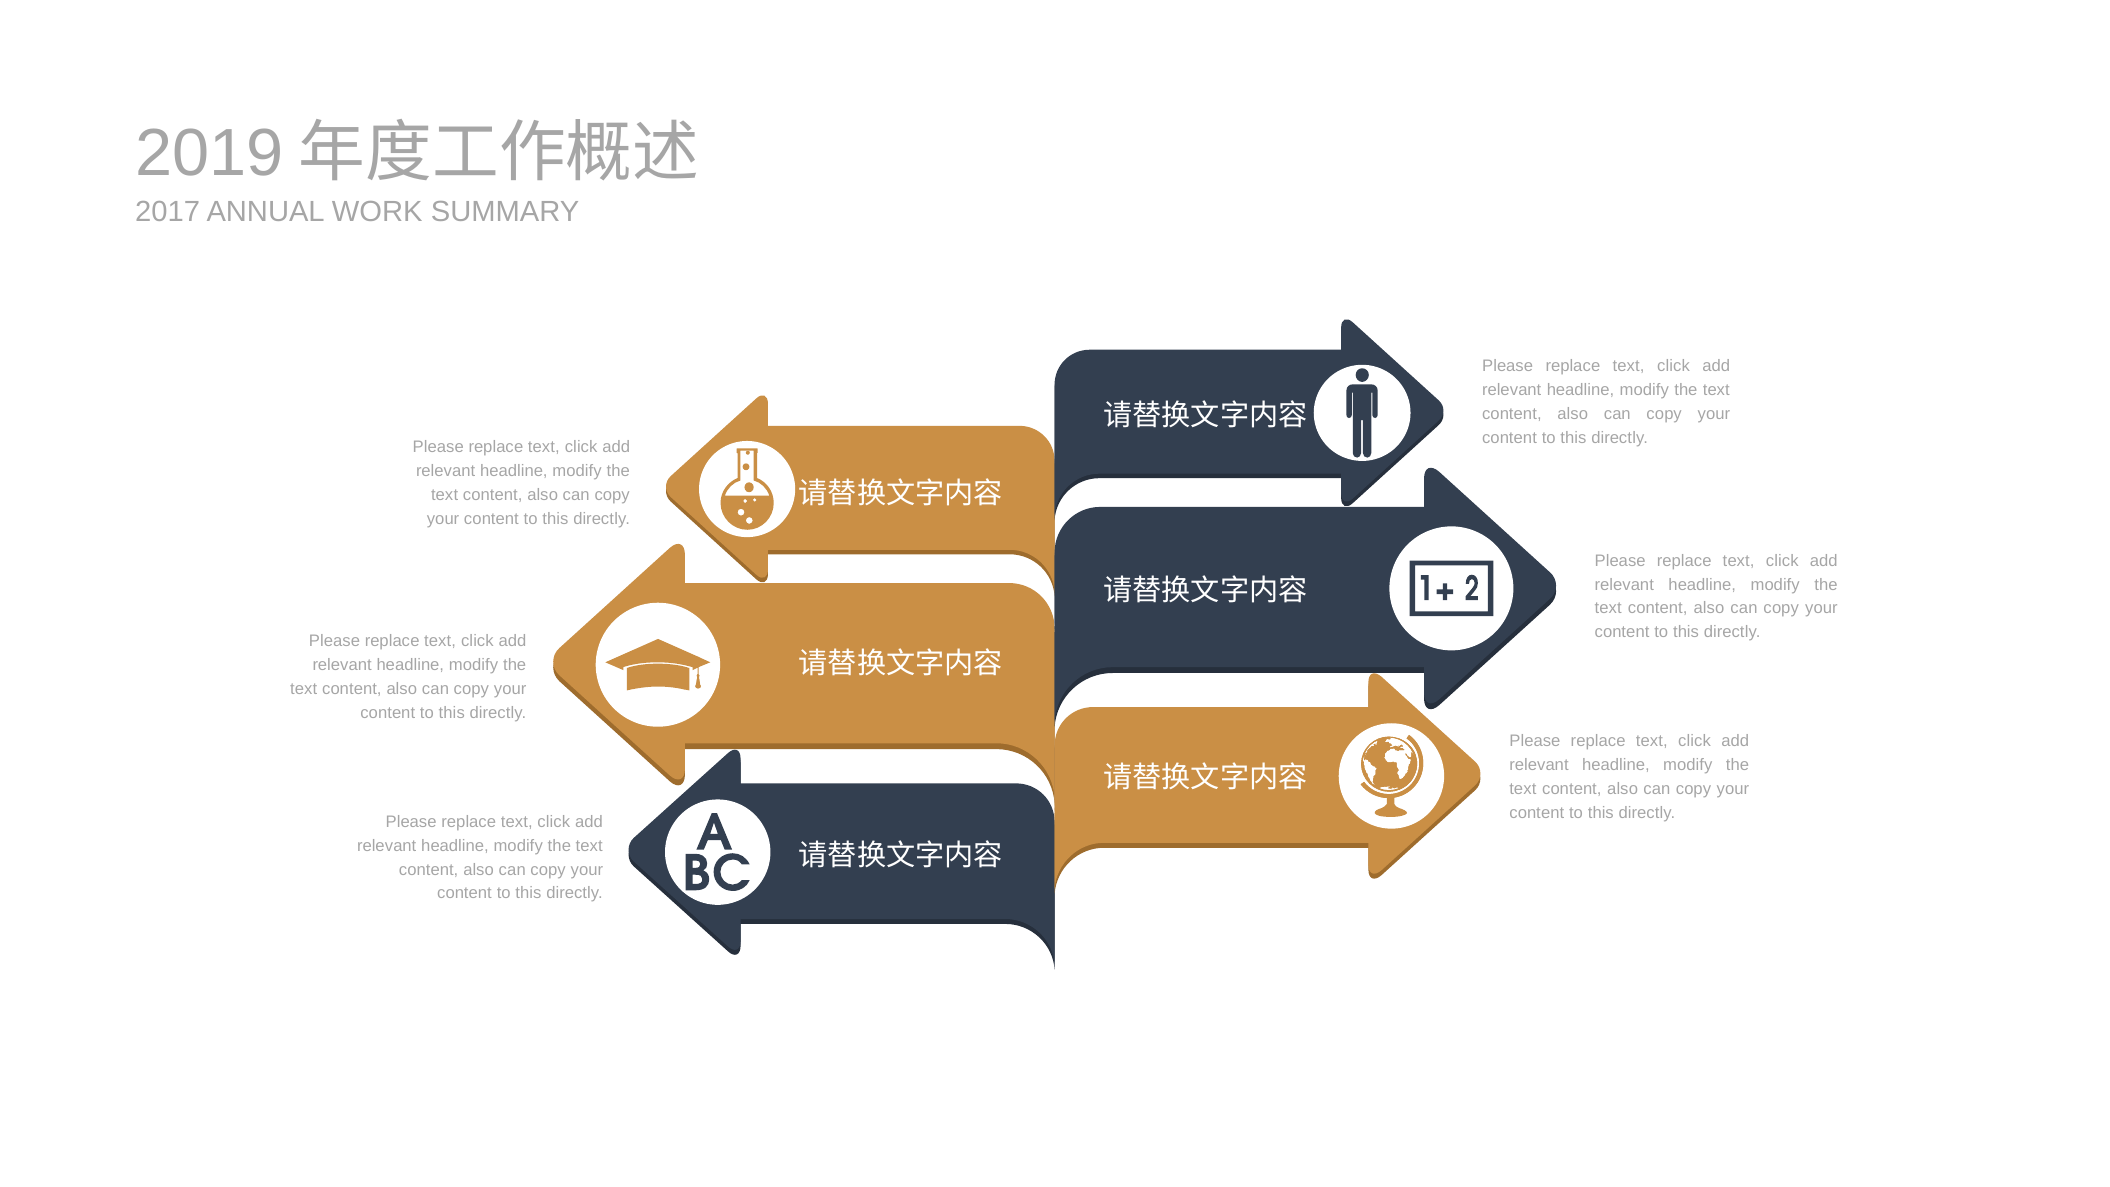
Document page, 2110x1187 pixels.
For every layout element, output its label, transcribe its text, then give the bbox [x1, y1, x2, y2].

text_box Please replace text, click add relevant headline, modify the text content, also can copy your content to this directly. [1488, 715, 1771, 833]
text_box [595, 602, 721, 727]
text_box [664, 392, 1054, 540]
text_box 2019年度工作概述 [135, 108, 783, 189]
text_box 2017 ANNUAL WORK SUMMARY [135, 191, 596, 227]
text_box Please replace text, click add relevant headline, modify the text content, also can copy your content to this directly. [1573, 535, 1859, 652]
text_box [1313, 364, 1411, 461]
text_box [1054, 464, 1559, 728]
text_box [551, 540, 1054, 804]
text_box Please replace text, click add relevant headline, modify the text content, also can copy your content to this directly. [1461, 340, 1752, 458]
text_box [1054, 316, 1446, 464]
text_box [664, 799, 771, 905]
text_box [1338, 723, 1445, 829]
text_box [699, 440, 796, 538]
text_box Please replace text, click add relevant headline, modify the text content, also can copy your content to this directly. [261, 615, 548, 733]
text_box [1054, 728, 1483, 894]
text_box Please replace text, click add relevant headline, modify the text content, also can copy your content to this directly. [319, 796, 625, 913]
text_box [626, 804, 1055, 970]
text_box Please replace text, click add relevant headline, modify the text content, also can copy your content to this directly. [373, 421, 652, 539]
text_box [1389, 526, 1514, 651]
